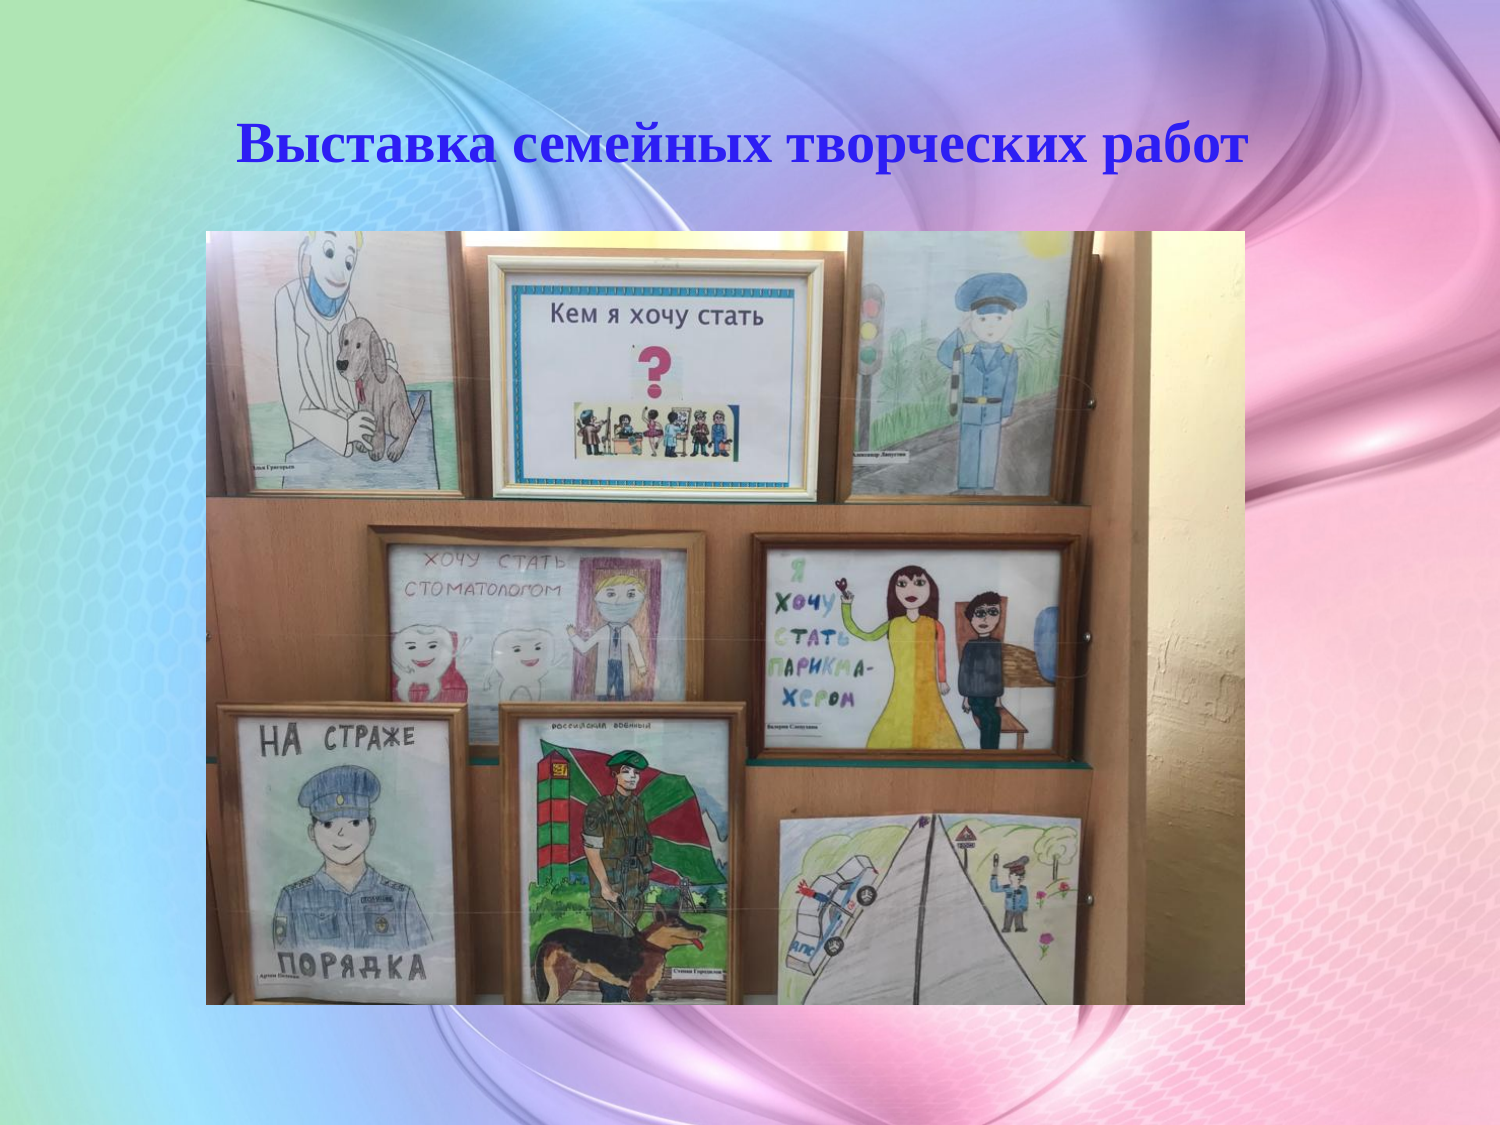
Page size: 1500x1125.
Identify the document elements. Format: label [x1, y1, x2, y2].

picture [0, 0, 1500, 1125]
list [206, 231, 1246, 1006]
